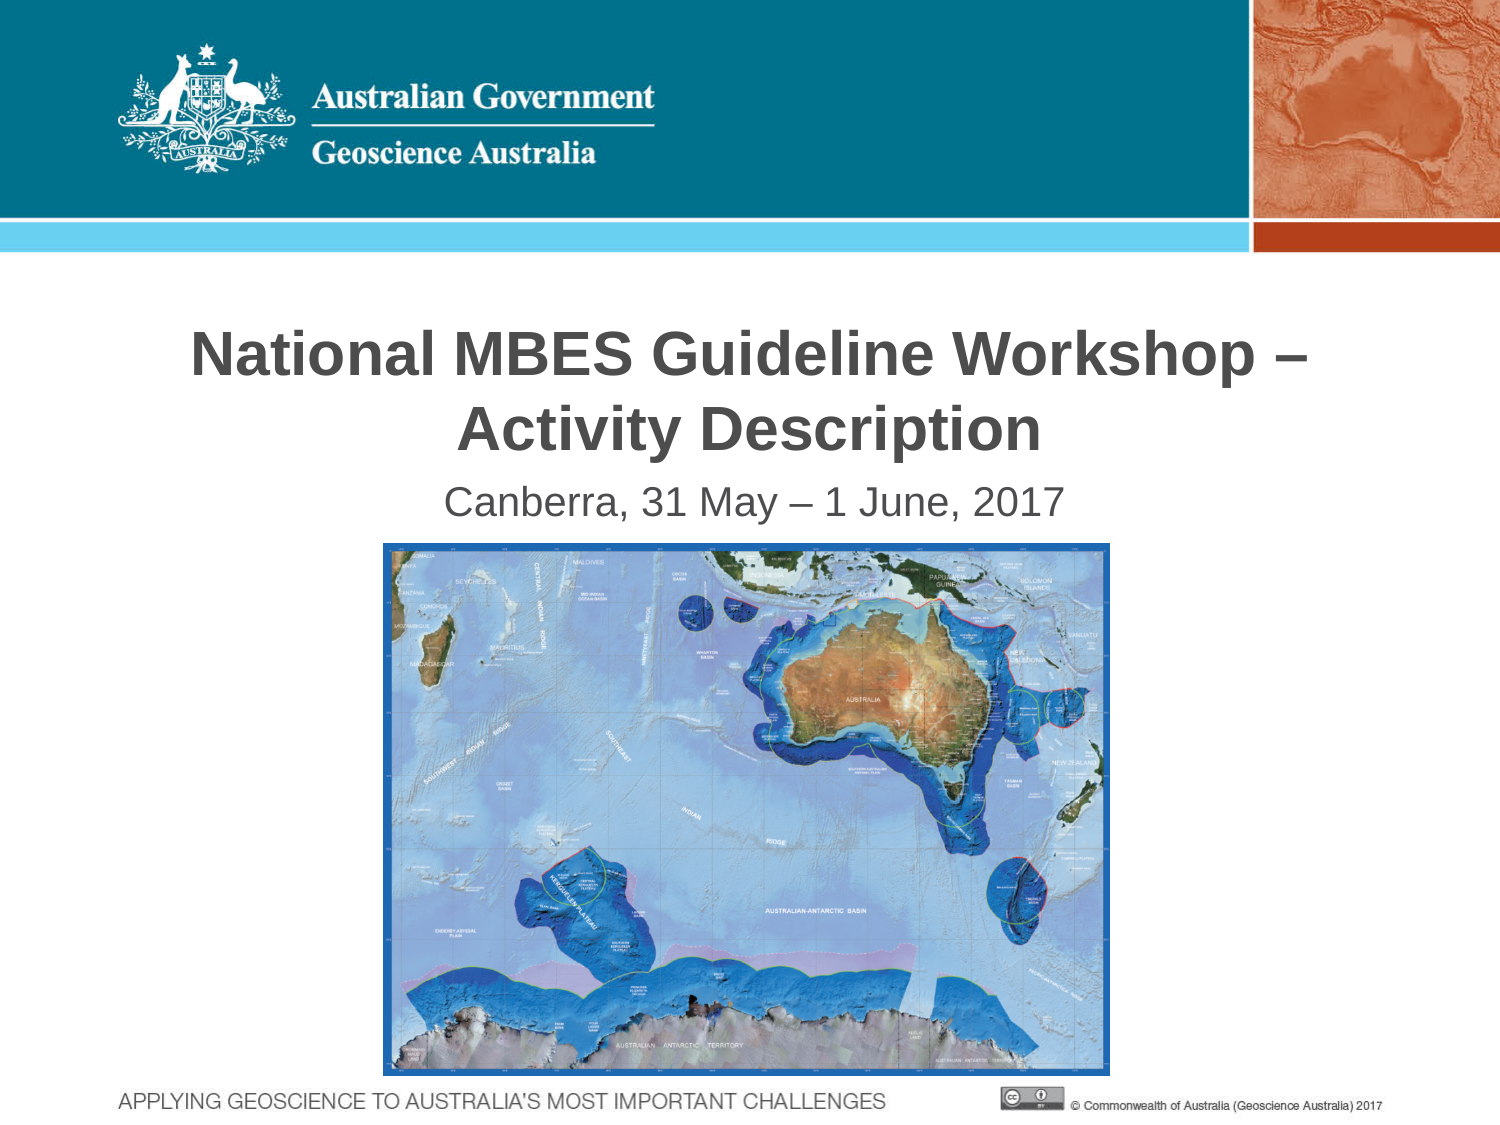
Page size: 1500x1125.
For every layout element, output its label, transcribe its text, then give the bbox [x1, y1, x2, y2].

subtitle Canberra, 31 May – 1 June, 2017 [111, 467, 1410, 534]
title National MBES Guideline Workshop – Activity Description [100, 305, 1400, 473]
picture [0, 0, 1500, 1125]
picture [468, 138, 597, 167]
picture [313, 138, 462, 166]
picture [115, 41, 296, 174]
picture [312, 121, 656, 126]
picture [312, 82, 464, 111]
picture [473, 82, 656, 110]
